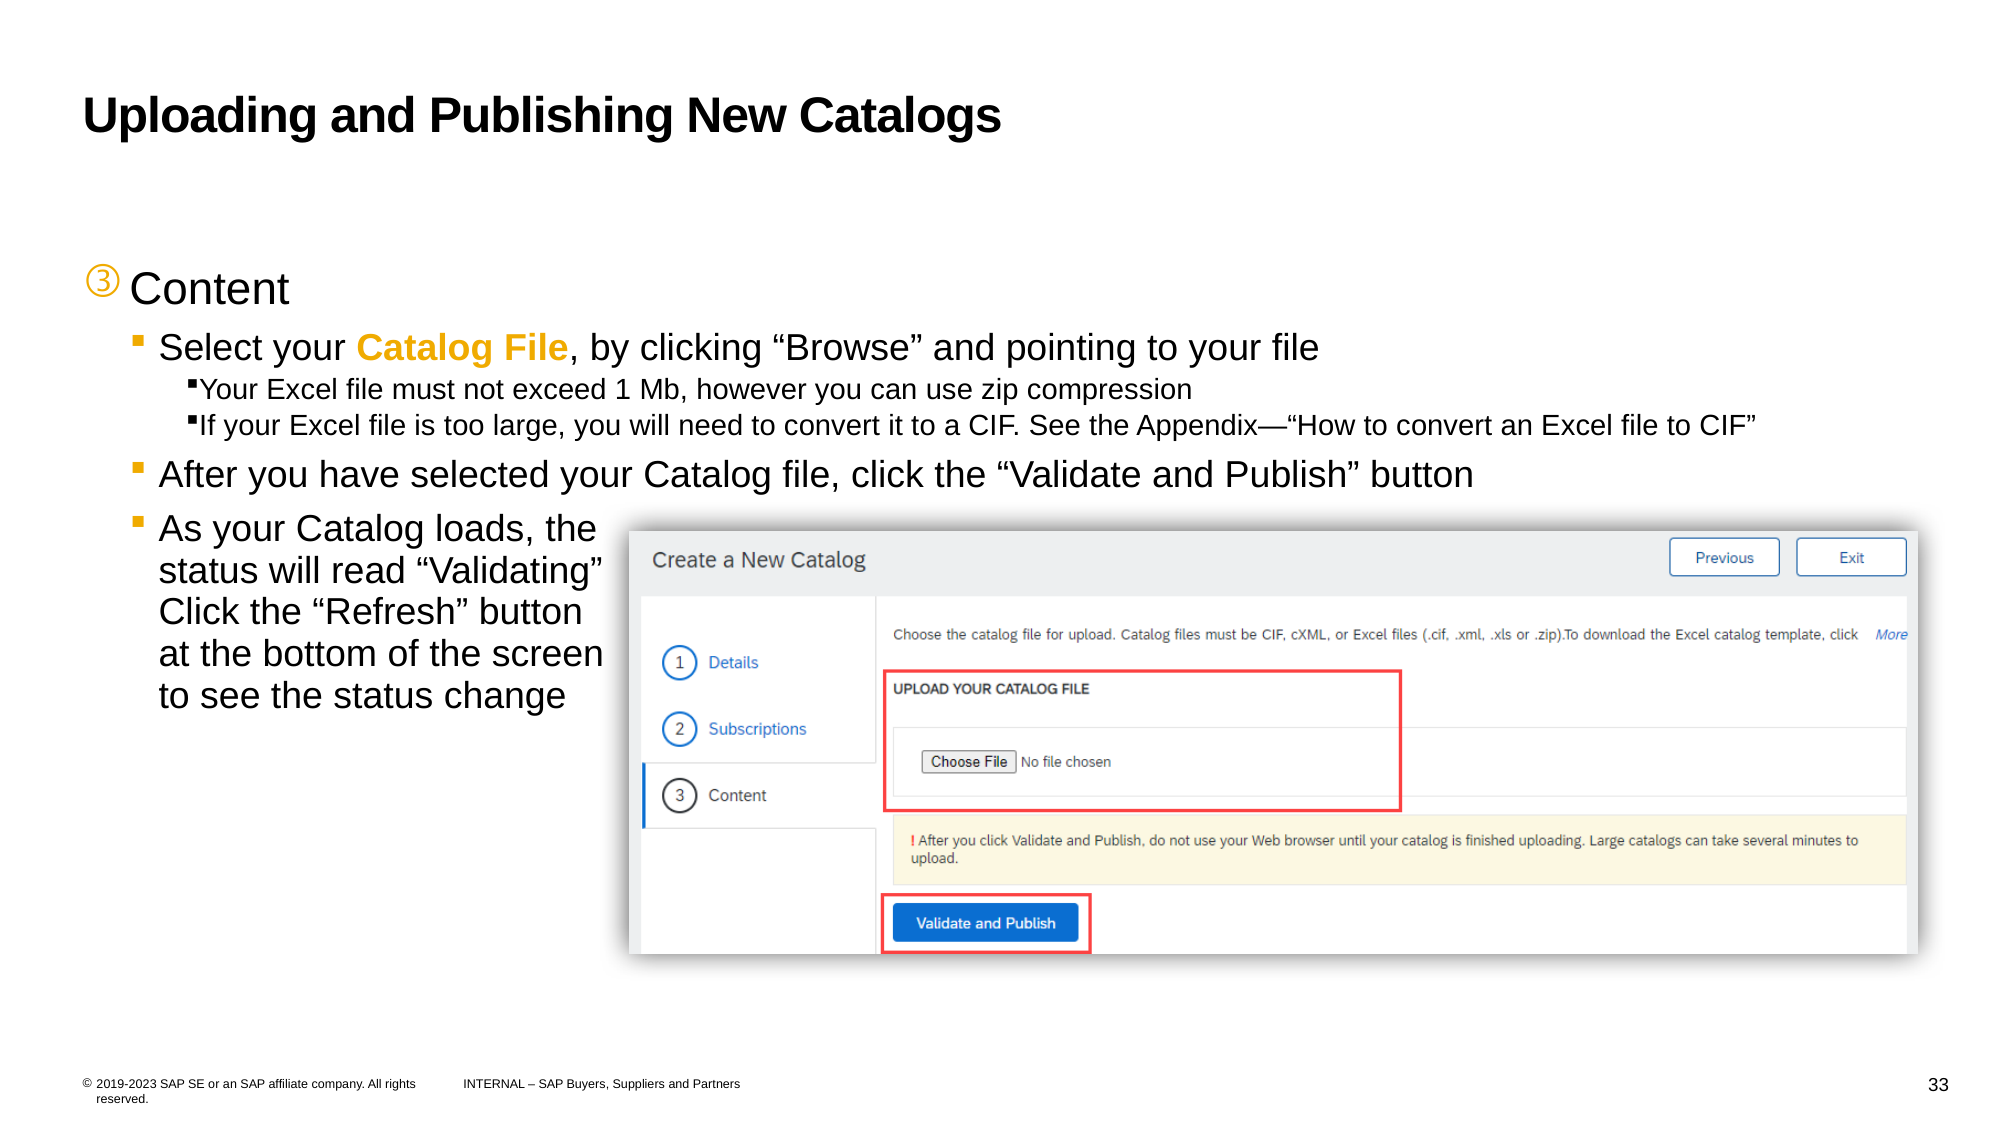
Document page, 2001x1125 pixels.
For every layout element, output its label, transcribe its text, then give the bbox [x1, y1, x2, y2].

picture [629, 531, 1918, 954]
title Uploading and Publishing New Catalogs [82, 82, 1918, 144]
list Content Select your Catalog File, by clicking “Browse” and pointing to your file Your Excel file must not exceed 1 Mb, however you can use zip compression If your Excel file is too large, you will need to convert it to a CIF. See the Appendix—“How to convert an Excel file to CIF” After you have selected your Catalog file, click the “Validate and Publish” button As your Catalog loads, the status will read “Validating” Click the “Refresh” button at the bottom of the screen to see the status change [82, 265, 1918, 1040]
